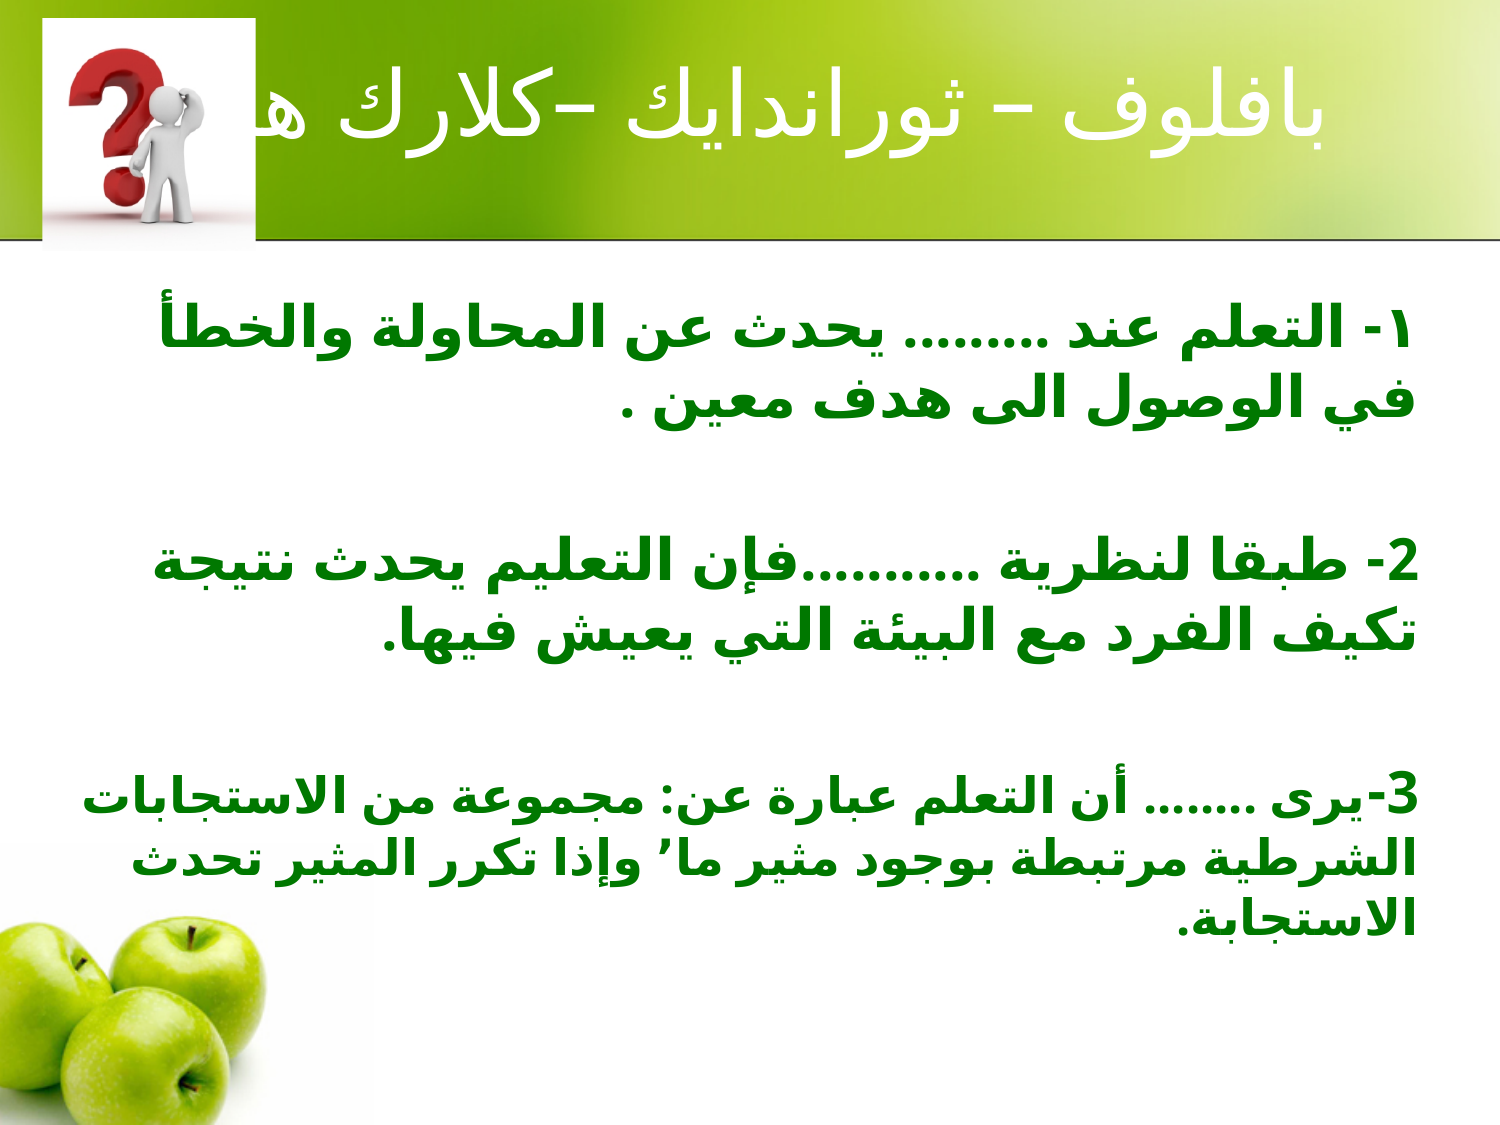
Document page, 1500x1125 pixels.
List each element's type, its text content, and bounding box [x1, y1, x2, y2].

list ١- التعلم عند ......... يحدث عن المحاولة والخطأ في الوصول الى هدف معين . 2- طبقا لنظرية ...........فإن التعليم يحدث نتيجة تكيف الفرد مع البيئة التي يعيش فيها. 3-يرى ........ أن التعلم عبارة عن: مجموعة من الاستجابات الشرطية مرتبطة بوجود مثير ما٬ وإذا تكرر المثير تحدث الاستجابة. [62, 281, 1442, 1071]
picture [0, 0, 1500, 1125]
title بافلوف – ثوراندايك –كلارك هل [260, 24, 1438, 176]
